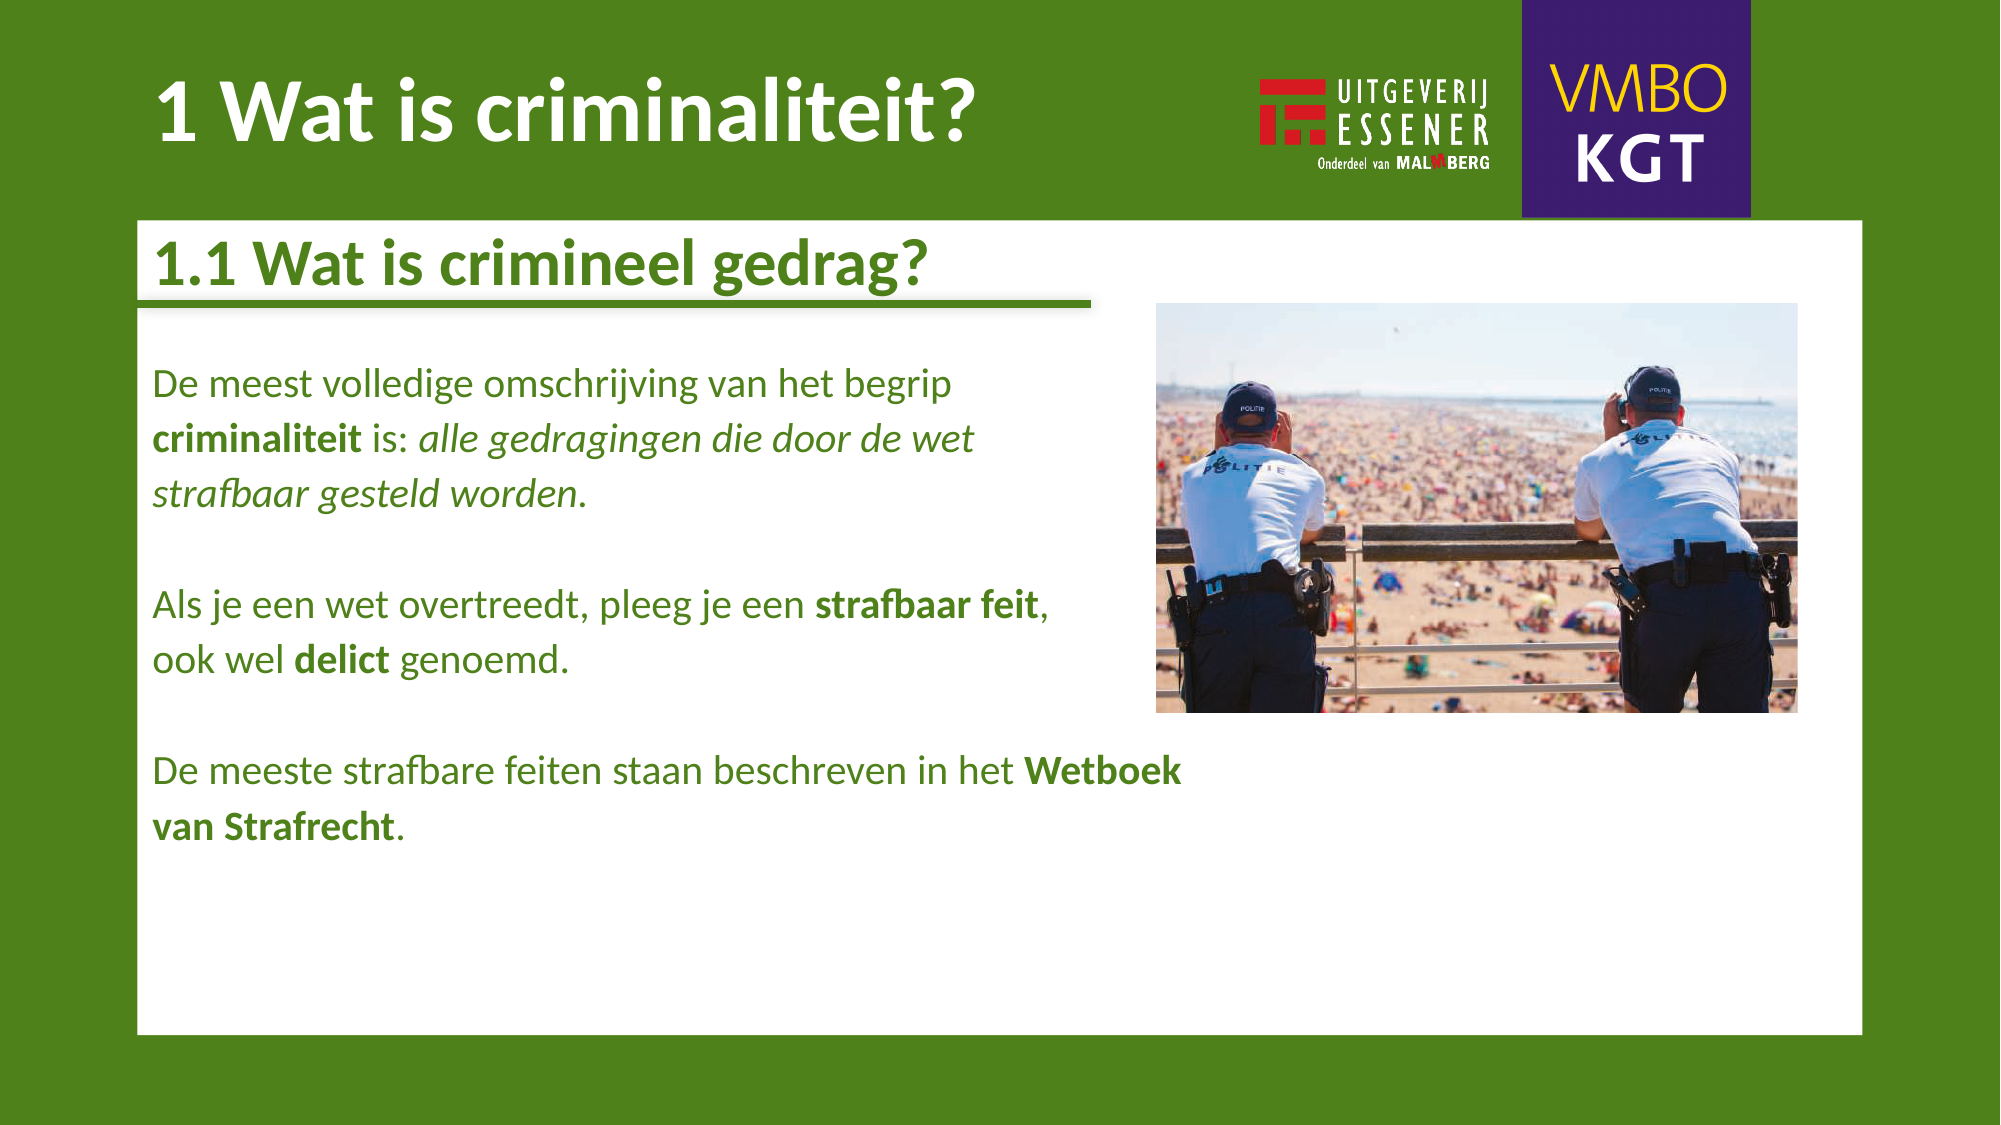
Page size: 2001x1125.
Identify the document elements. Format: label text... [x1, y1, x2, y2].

picture [1155, 303, 1798, 713]
list 1.1 Wat is crimineel gedrag? De meest volledige omschrijving van het begrip criminaliteit is: alle gedragingen die door de wet strafbaar gesteld worden. Als je een wet overtreedt, pleeg je een strafbaar feit, ook wel delict genoemd. De meeste strafbare feiten staan beschreven in het Wetboek van Strafrecht. [137, 220, 1863, 1036]
title 1 Wat is criminaliteit? [137, 3, 1863, 220]
